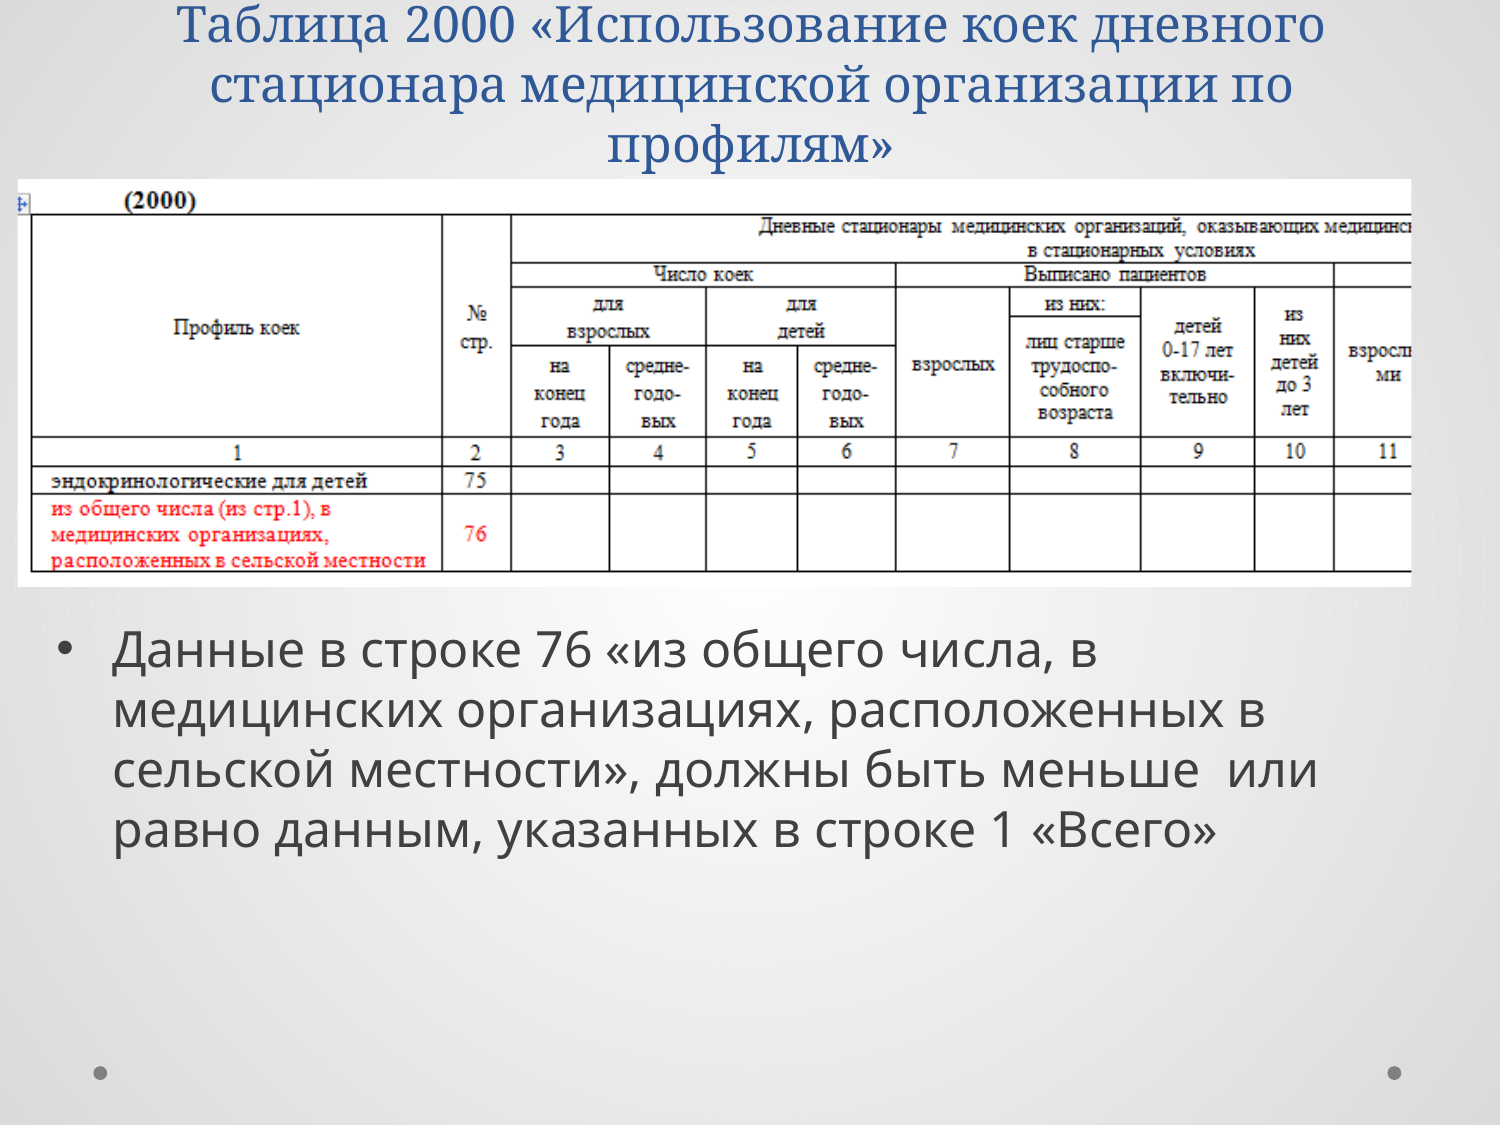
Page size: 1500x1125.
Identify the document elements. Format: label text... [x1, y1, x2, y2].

picture [17, 178, 1412, 588]
list Данные в строке 76 «из общего числа, в медицинских организациях, расположенных в сельской местности», должны быть меньше или равно данным, указанных в строке 1 «Всего» [41, 609, 1447, 1012]
title Таблица 2000 «Использование коек дневного стационара медицинской организации по профилям» [76, 42, 1427, 180]
